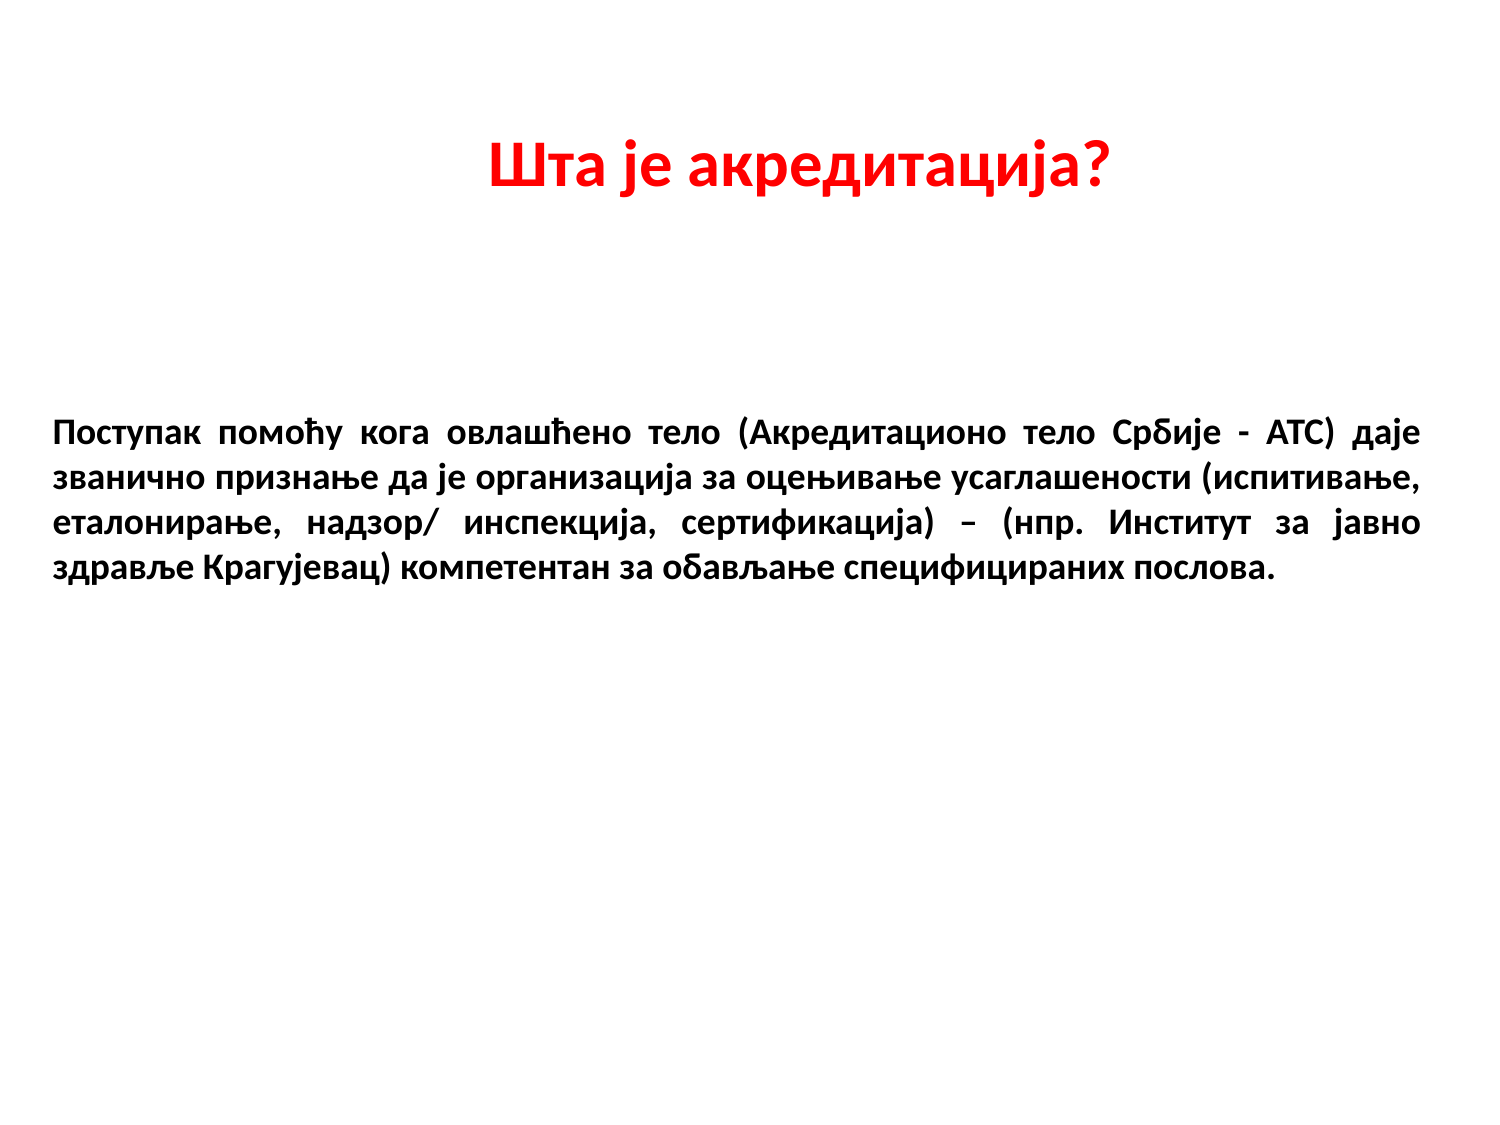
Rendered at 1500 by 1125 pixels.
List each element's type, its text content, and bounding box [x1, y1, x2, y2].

text_box Шта је акредитација? [473, 112, 1177, 208]
text_box Поступак помоћу кога овлашћено тело (Акредитационо тело Србије - АТС) даје званично признање да је организација за оцењивање усаглашености (испитивање, еталонирање, надзор/ инспекција, сертификација) – (нпр. Институт за јавно здравље Крагујевац) компетентан за обављање специфицираних послова. [37, 399, 1438, 624]
